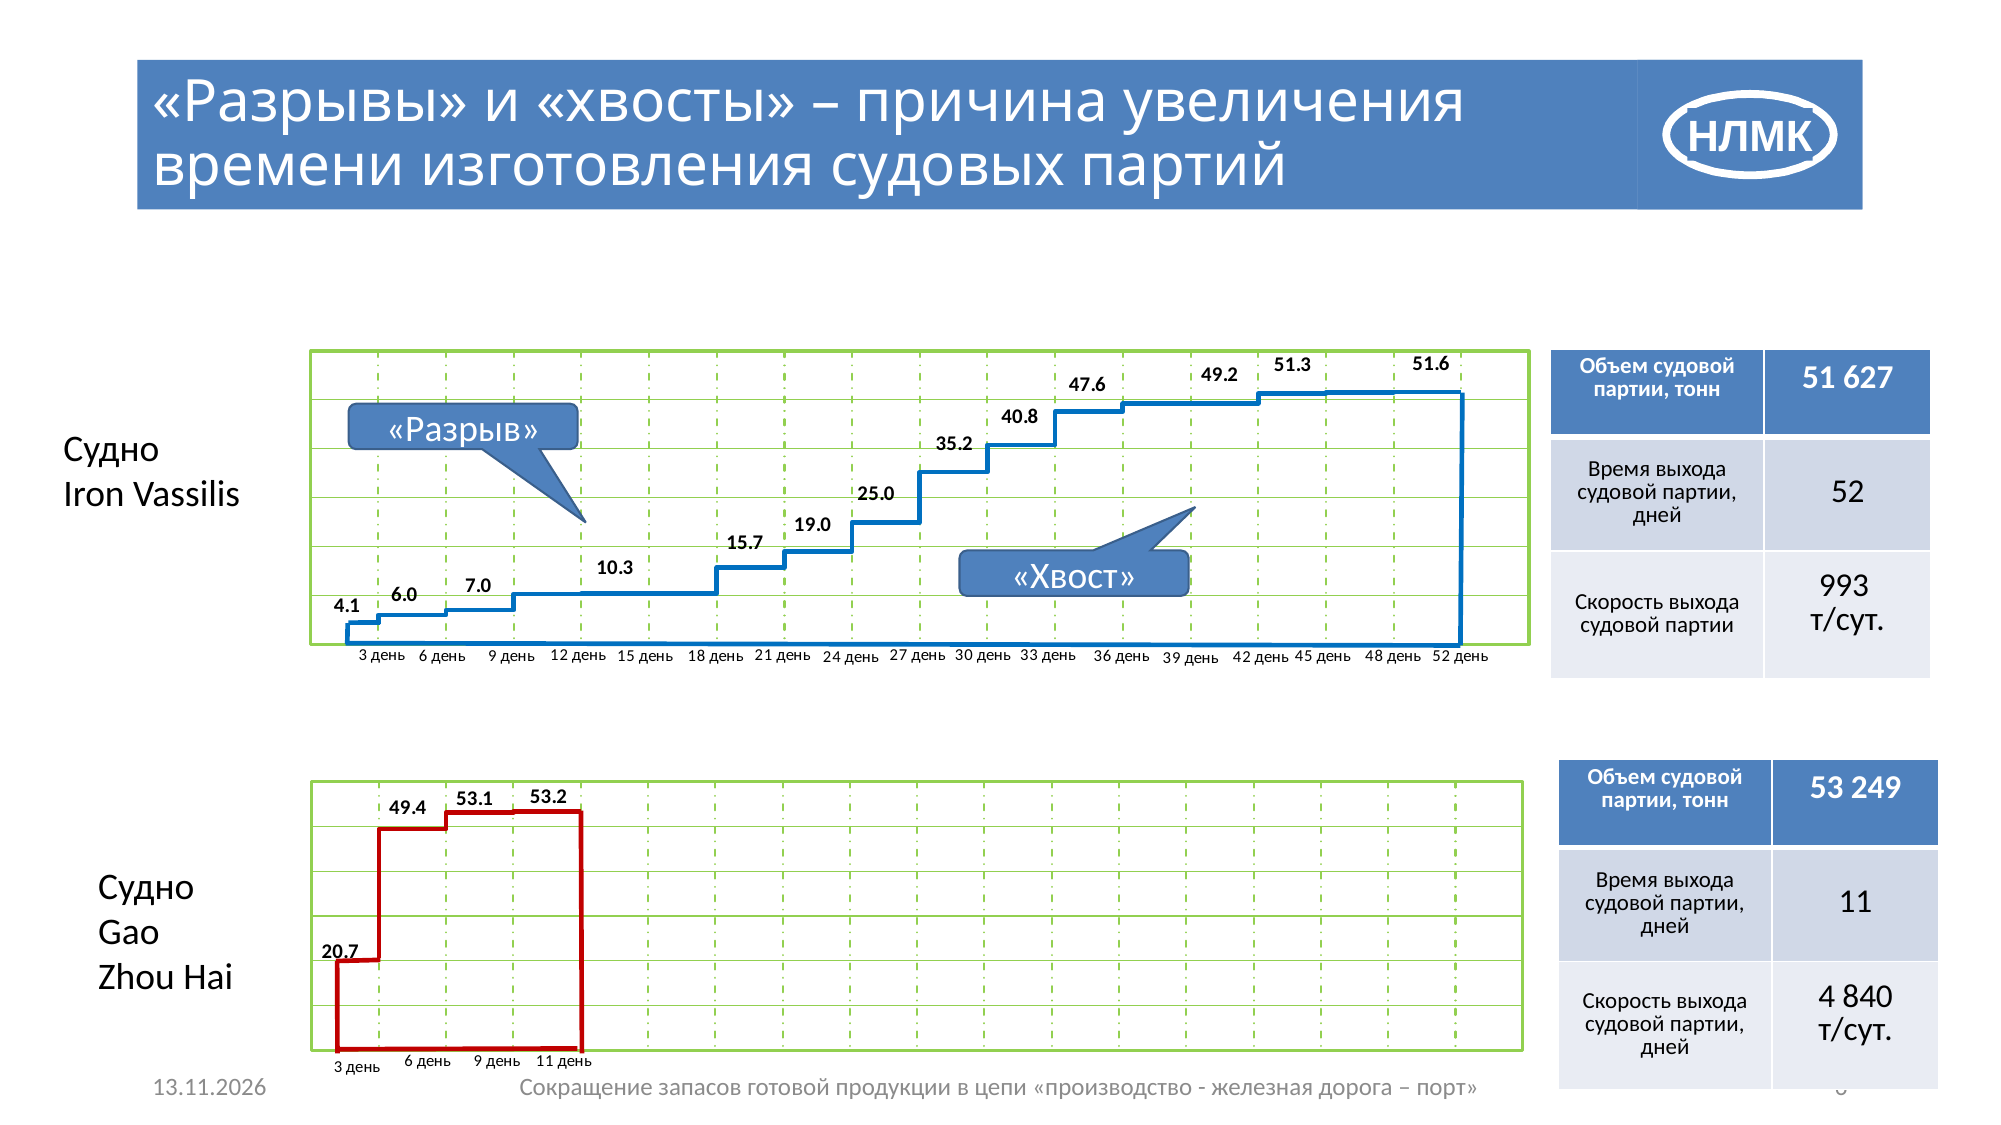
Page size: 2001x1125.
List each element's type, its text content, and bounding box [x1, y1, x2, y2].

footer Сокращение запасов готовой продукции в цепи «производство - железная дорога – порт» [588, 1086, 1412, 1103]
table_header Объем судовой партии, тонн [1559, 760, 1771, 845]
chart [296, 339, 1535, 701]
table_cell 4 840 т/сут. [1773, 962, 1938, 1089]
table_cell Скорость выхода судовой партии, дней [1559, 962, 1771, 1089]
chart [288, 775, 1530, 1086]
table_cell Время выхода судовой партии, дней [1551, 440, 1763, 550]
table_header Объем судовой партии, тонн [1551, 350, 1763, 434]
table_cell Скорость выхода судовой партии [1551, 552, 1763, 678]
table_header 51 627 [1765, 350, 1930, 434]
table_cell 52 [1765, 440, 1930, 550]
table_cell 993 т/сут. [1765, 552, 1930, 678]
text_box Судно Gao Zhou Hai [83, 854, 257, 1005]
text_box Судно Iron Vassilis [48, 416, 256, 522]
table_cell 11 [1773, 850, 1938, 961]
table_header 53 249 [1773, 760, 1938, 845]
table_cell Время выхода судовой партии, дней [1559, 850, 1771, 961]
title «Разрывы» и «хвосты» – причина увеличения времени изготовления судовых партий [137, 59, 1638, 210]
slide_number 6 [1412, 1068, 1863, 1103]
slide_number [137, 1068, 588, 1103]
